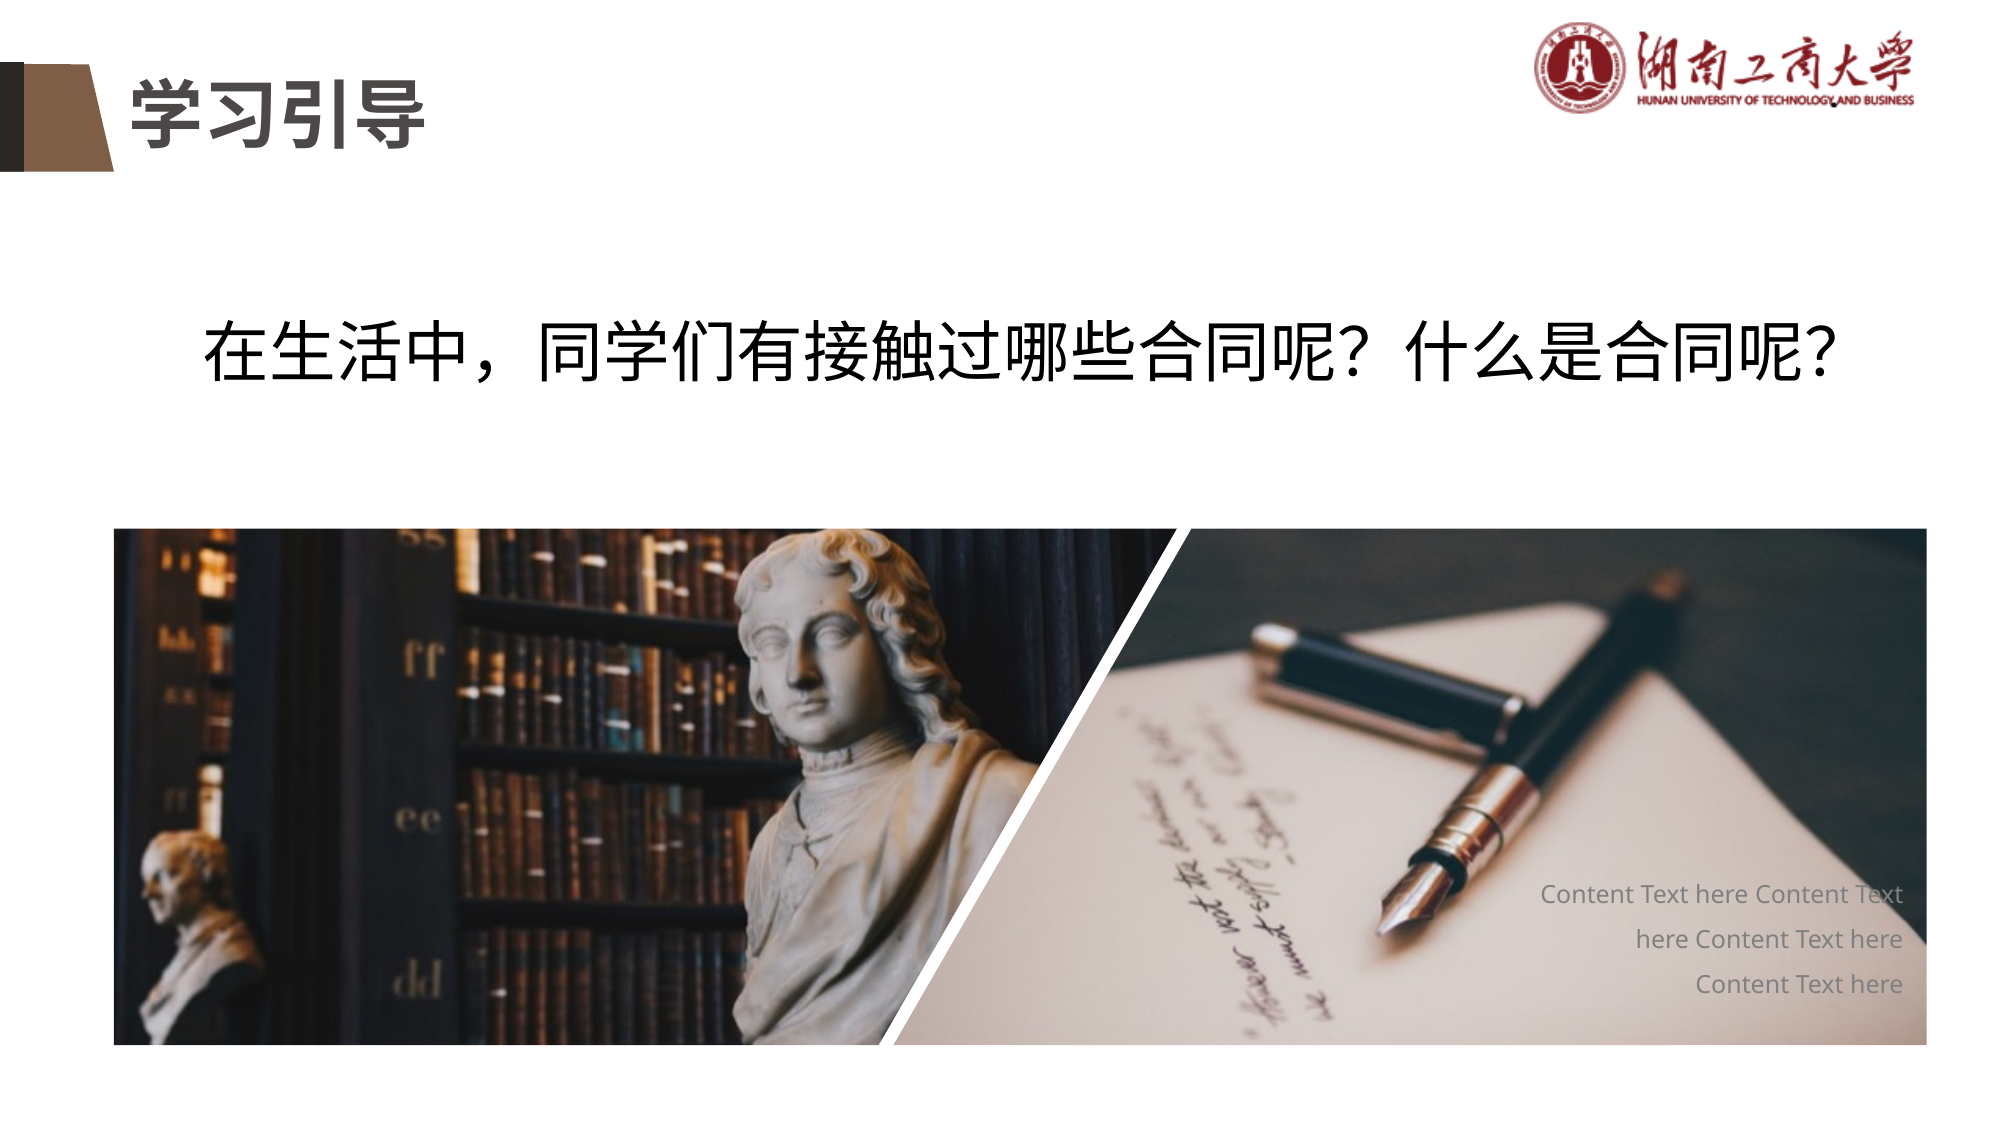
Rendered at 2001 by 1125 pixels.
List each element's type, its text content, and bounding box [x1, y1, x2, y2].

text_box [112, 527, 1179, 1047]
text_box [891, 527, 1928, 1047]
text_box 在生活中，同学们有接触过哪些合同呢？什么是合同呢？ [77, 262, 1923, 398]
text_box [0, 61, 1814, 176]
text_box Content Text here Content Text here Content Text here Content Text here [1499, 863, 1904, 1046]
picture [1533, 21, 1922, 117]
